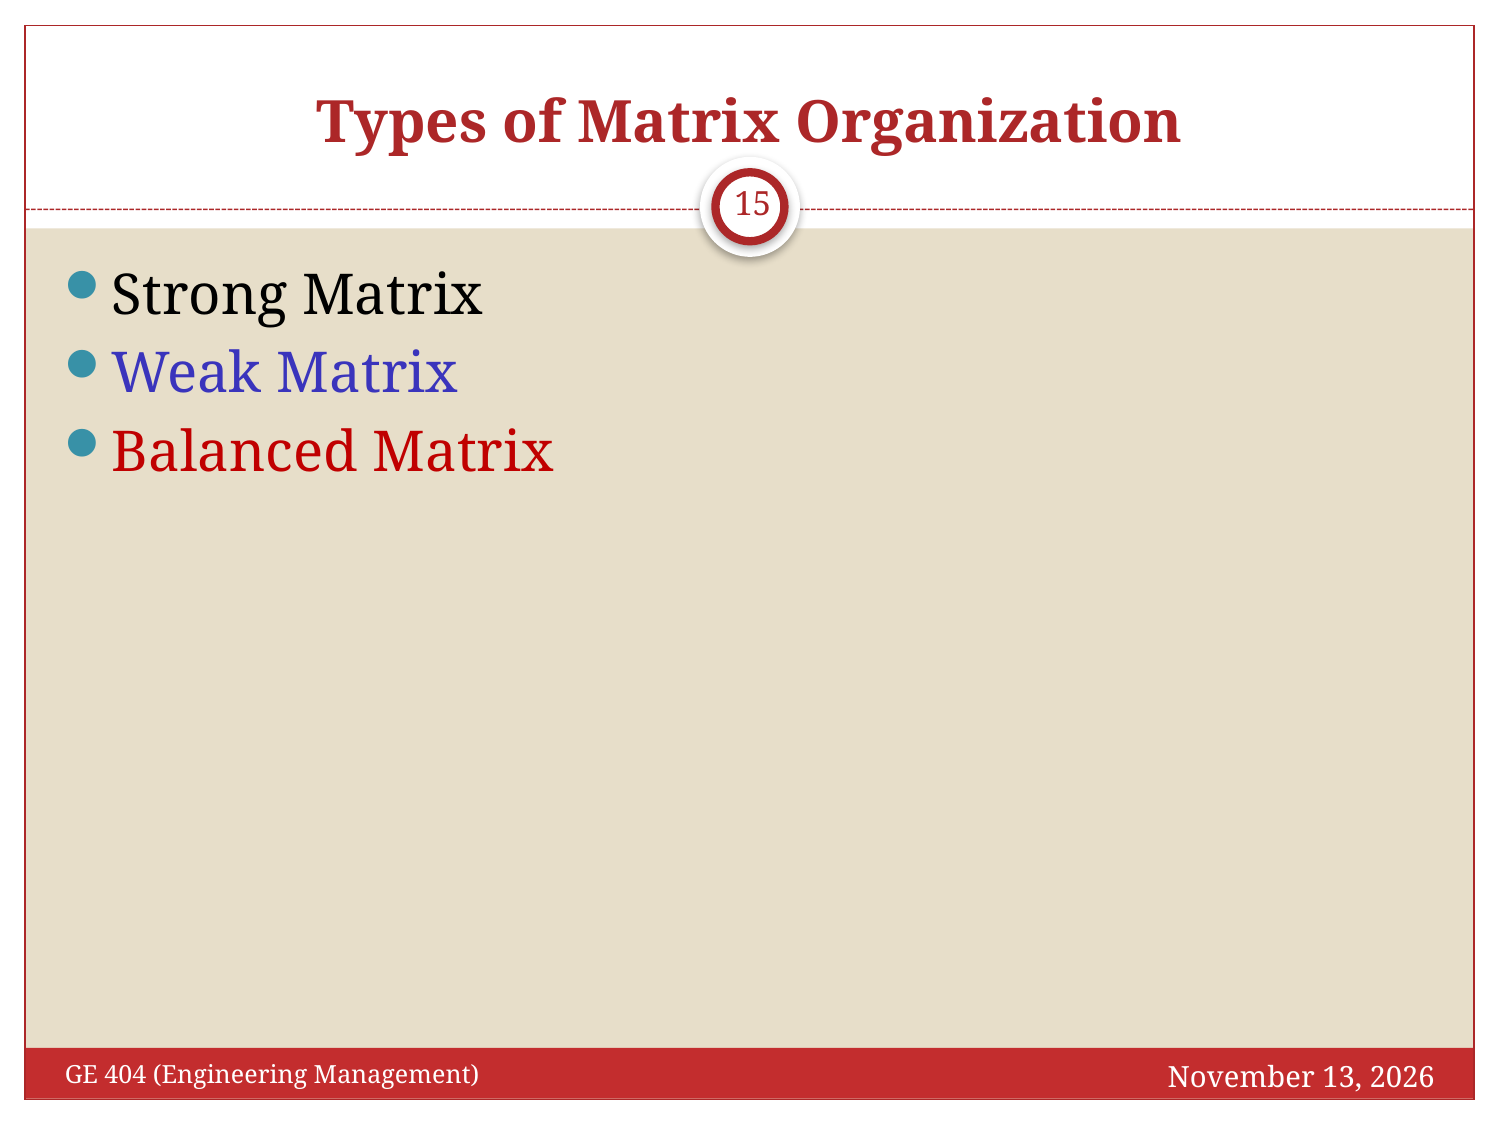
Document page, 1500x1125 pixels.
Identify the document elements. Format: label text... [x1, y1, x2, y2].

footer GE 404 (Engineering Management) [50, 1051, 638, 1112]
list Strong Matrix Weak Matrix Balanced Matrix [49, 250, 1445, 1001]
title Types of Matrix Organization [49, 37, 1450, 162]
slide_number 15 [715, 168, 791, 241]
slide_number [950, 1050, 1450, 1111]
